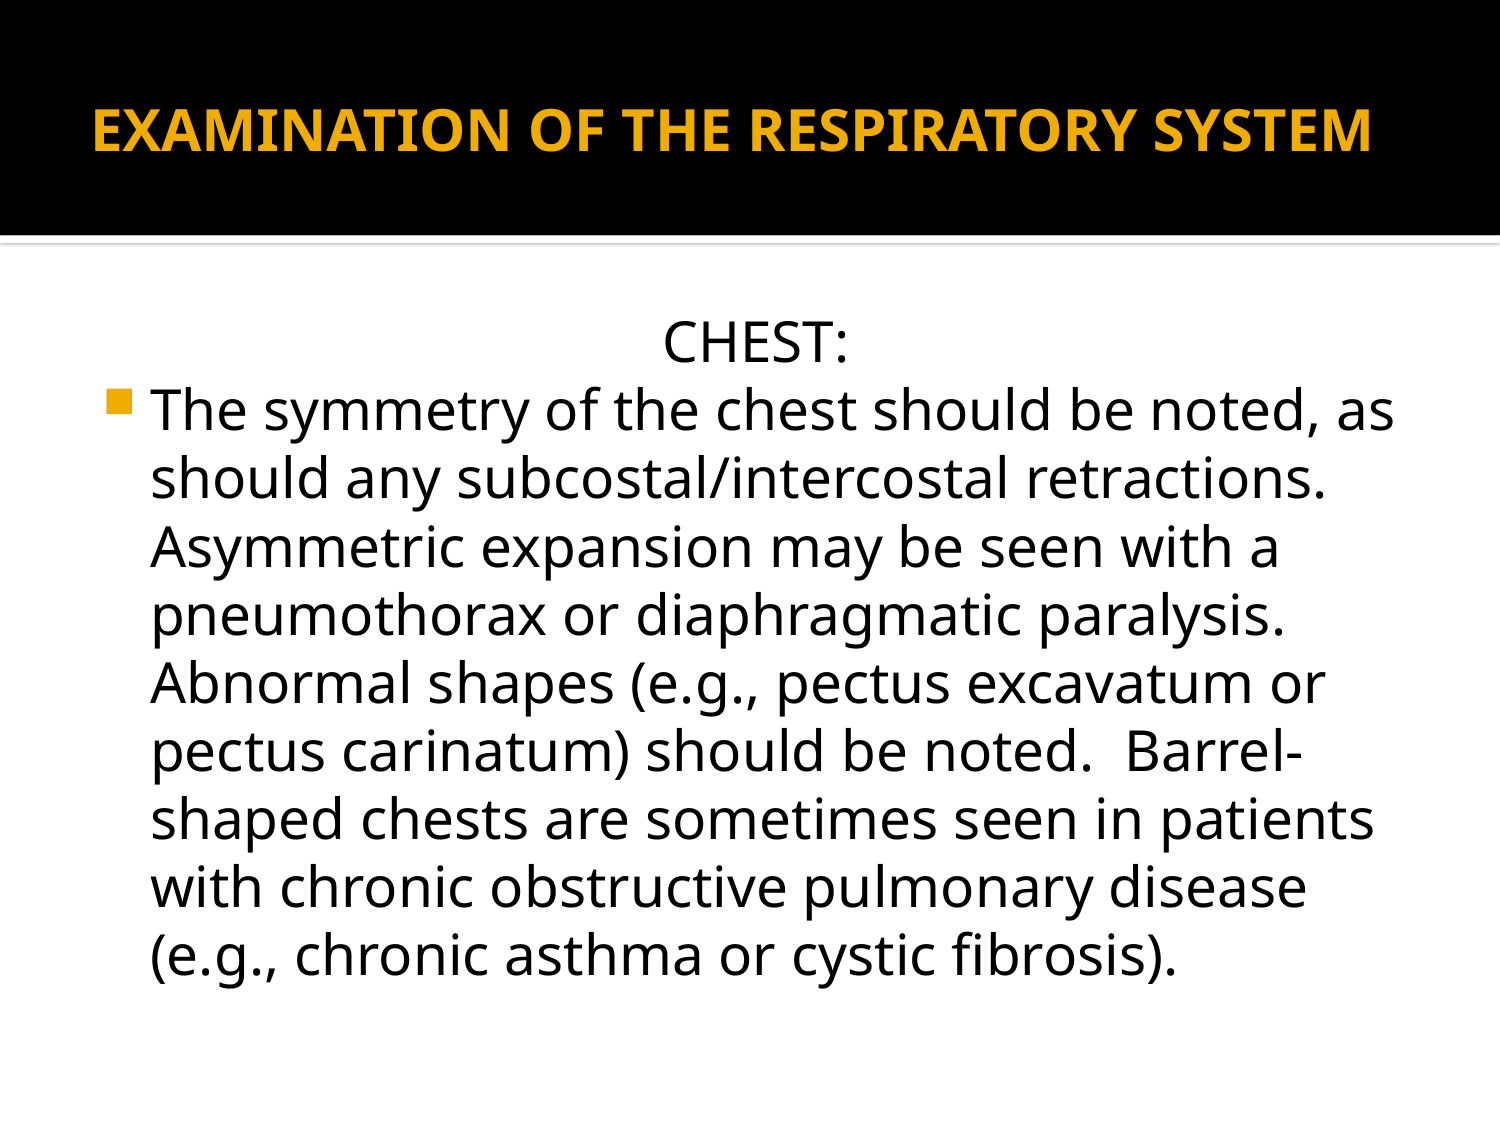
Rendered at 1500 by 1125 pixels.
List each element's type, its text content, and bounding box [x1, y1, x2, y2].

list CHEST: The symmetry of the chest should be noted, as should any subcostal/intercostal retractions. Asymmetric expansion may be seen with a pneumothorax or diaphragmatic paralysis. Abnormal shapes (e.g., pectus excavatum or pectus carinatum) should be noted. Barrel-shaped chests are sometimes seen in patients with chronic obstructive pulmonary disease (e.g., chronic asthma or cystic fibrosis). [75, 291, 1425, 1050]
title EXAMINATION OF THE RESPIRATORY SYSTEM [75, 25, 1425, 231]
